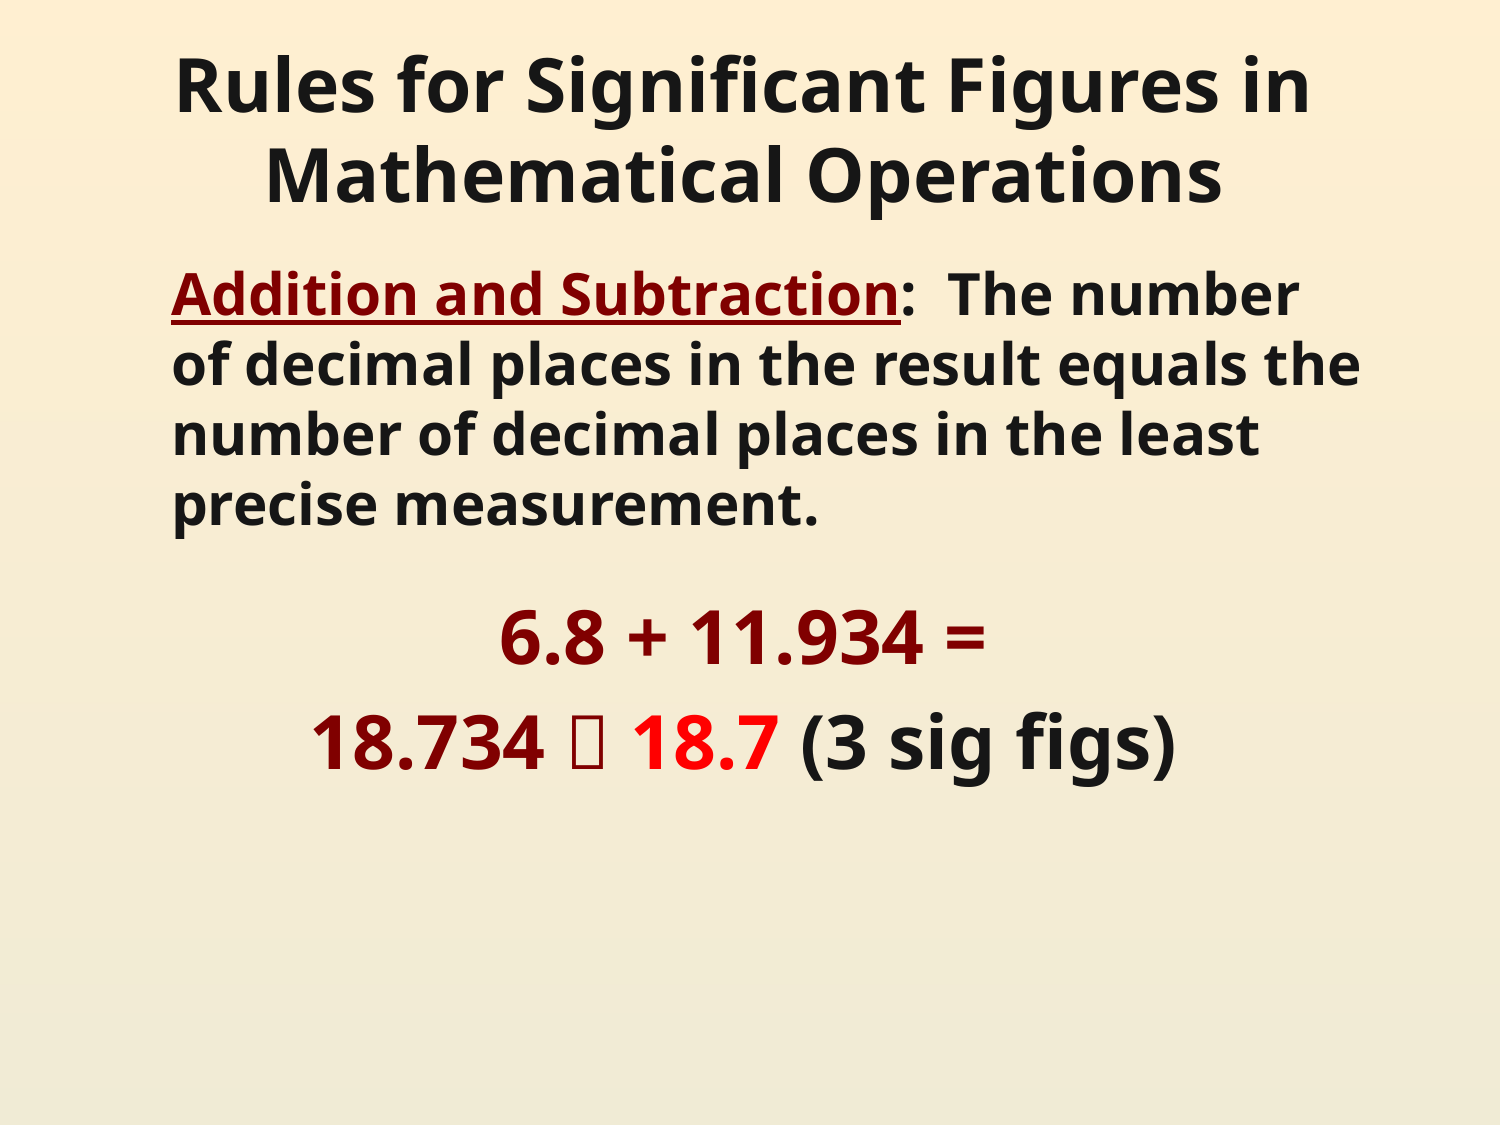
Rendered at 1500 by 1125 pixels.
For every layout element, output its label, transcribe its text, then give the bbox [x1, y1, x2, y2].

title Rules for Significant Figures in Mathematical Operations [99, 36, 1388, 226]
list Addition and Subtraction: The number of decimal places in the result equals the number of decimal places in the least precise measurement. 6.8 + 11.934 = 18.734  18.7 (3 sig figs) [99, 249, 1388, 926]
